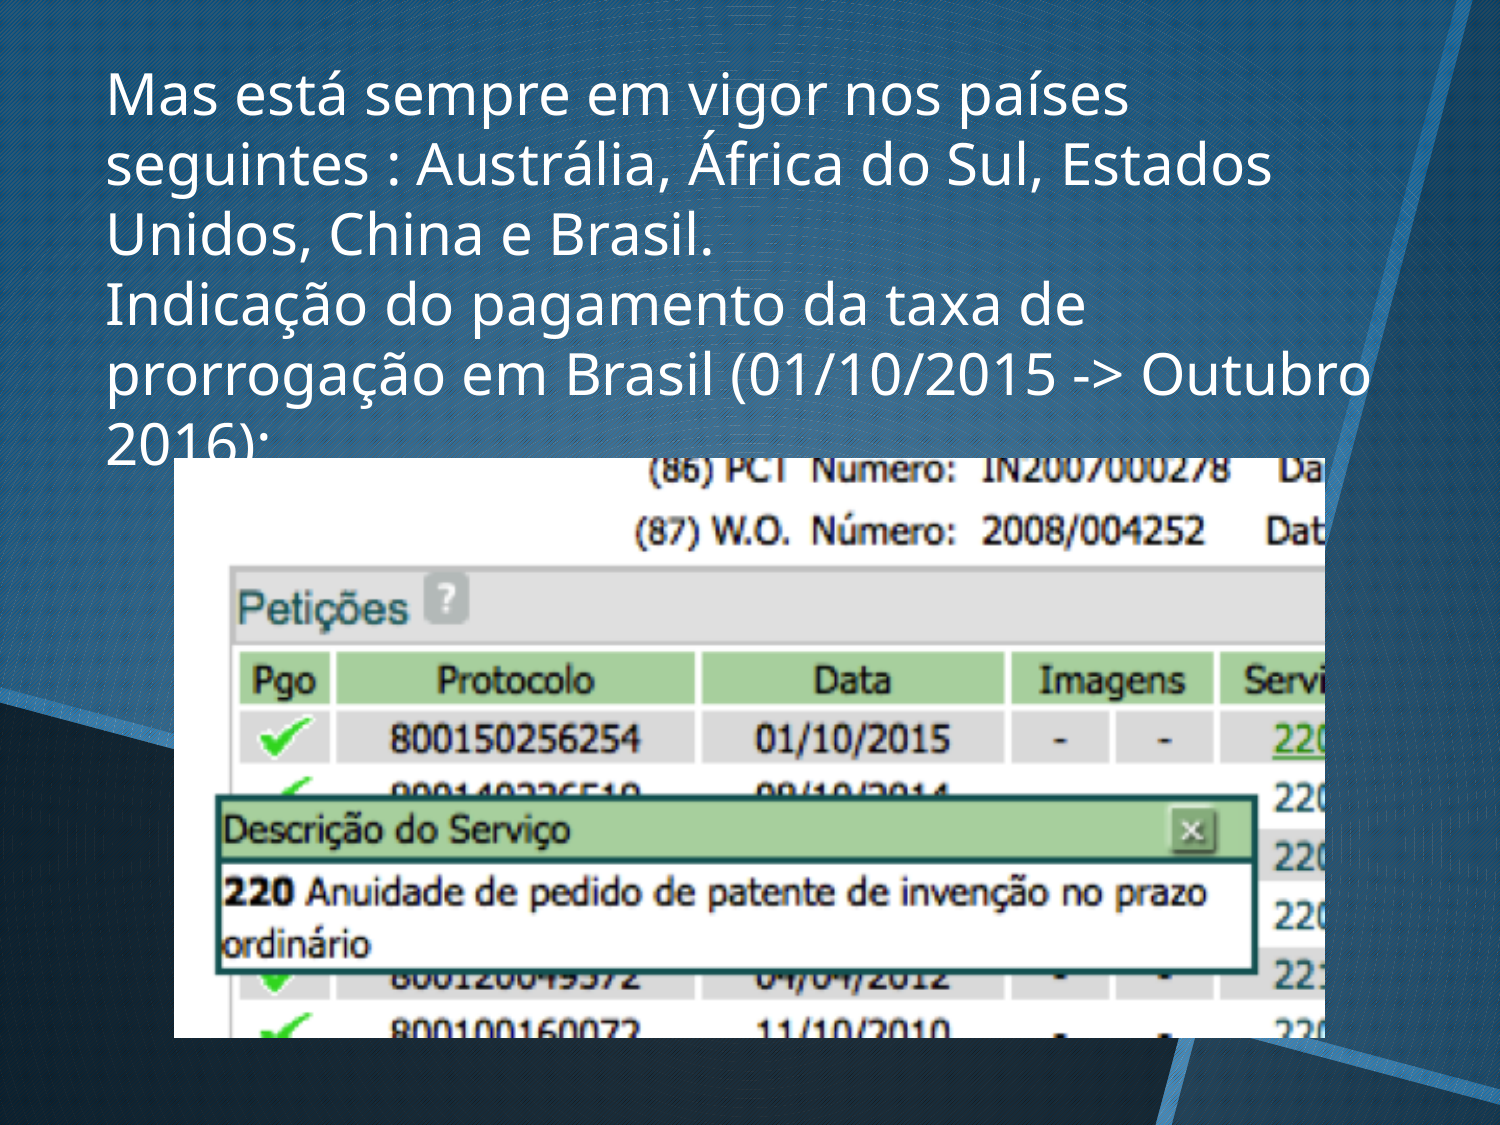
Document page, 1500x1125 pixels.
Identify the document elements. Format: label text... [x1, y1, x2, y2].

picture [174, 457, 1326, 1038]
text_box Mas está sempre em vigor nos países seguintes : Austrália, África do Sul, Estados Unidos, China e Brasil. Indicação do pagamento da taxa de prorrogação em Brasil (01/10/2015 -> Outubro 2016): [90, 49, 1454, 485]
